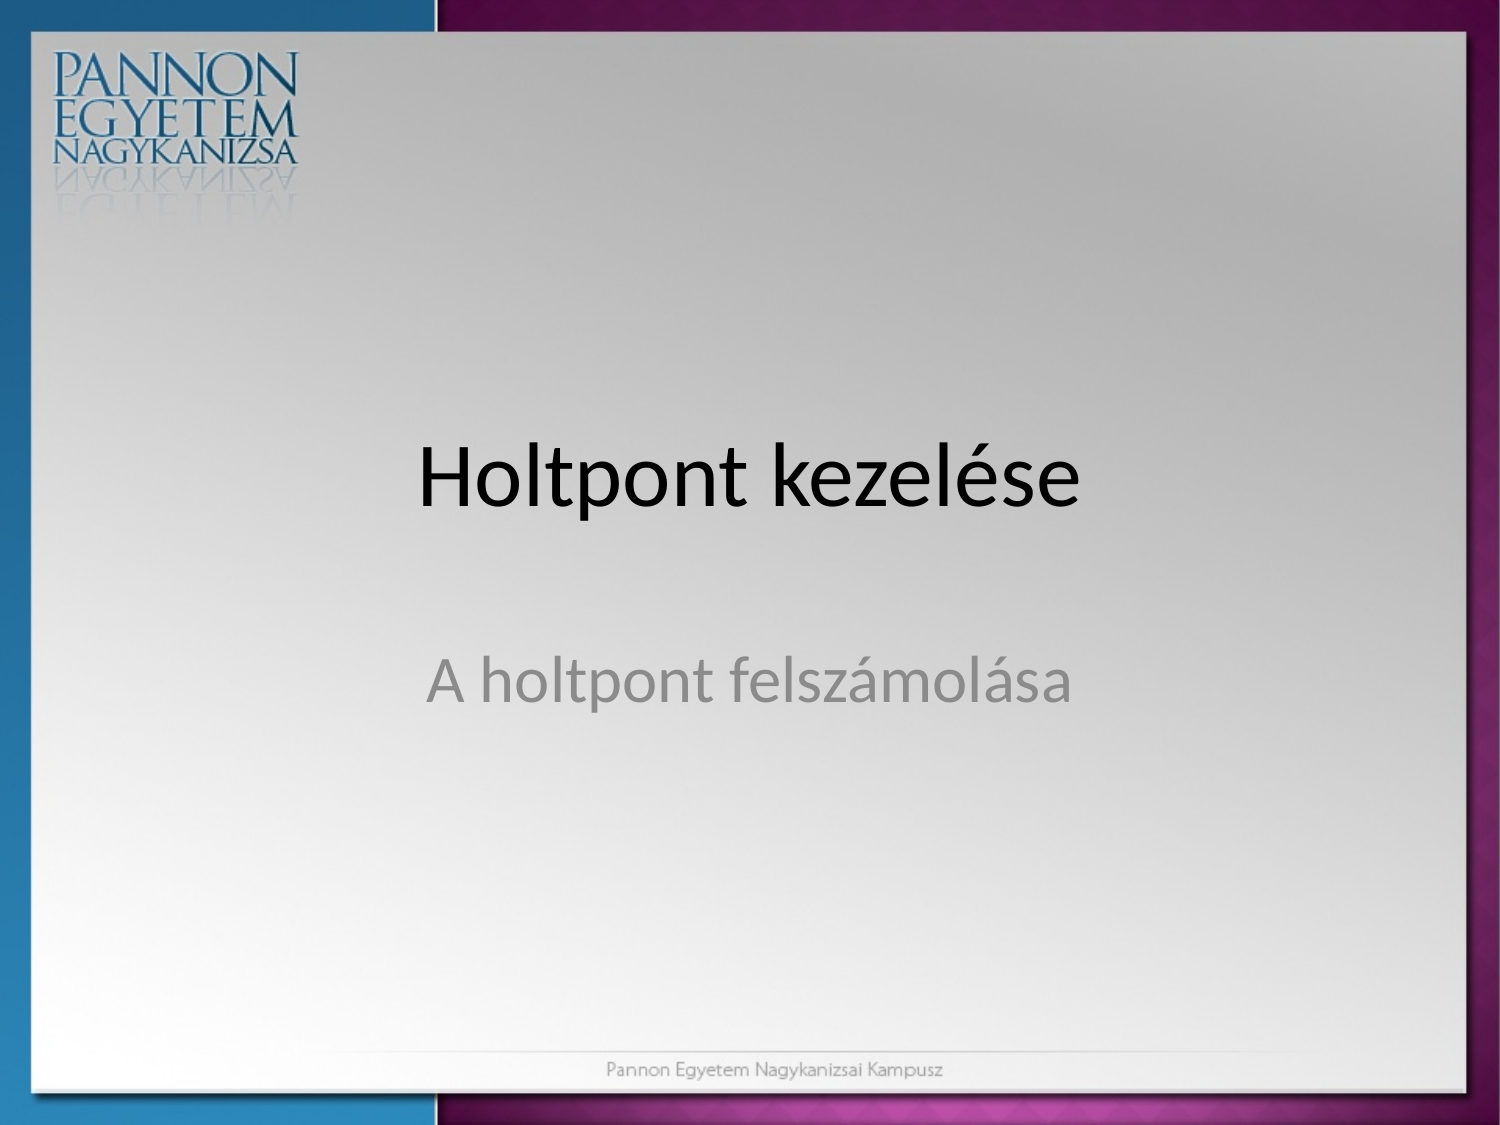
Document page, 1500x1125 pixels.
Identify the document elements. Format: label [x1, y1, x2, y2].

picture [0, 0, 1500, 1125]
title [112, 349, 1388, 591]
subtitle [225, 637, 1275, 925]
